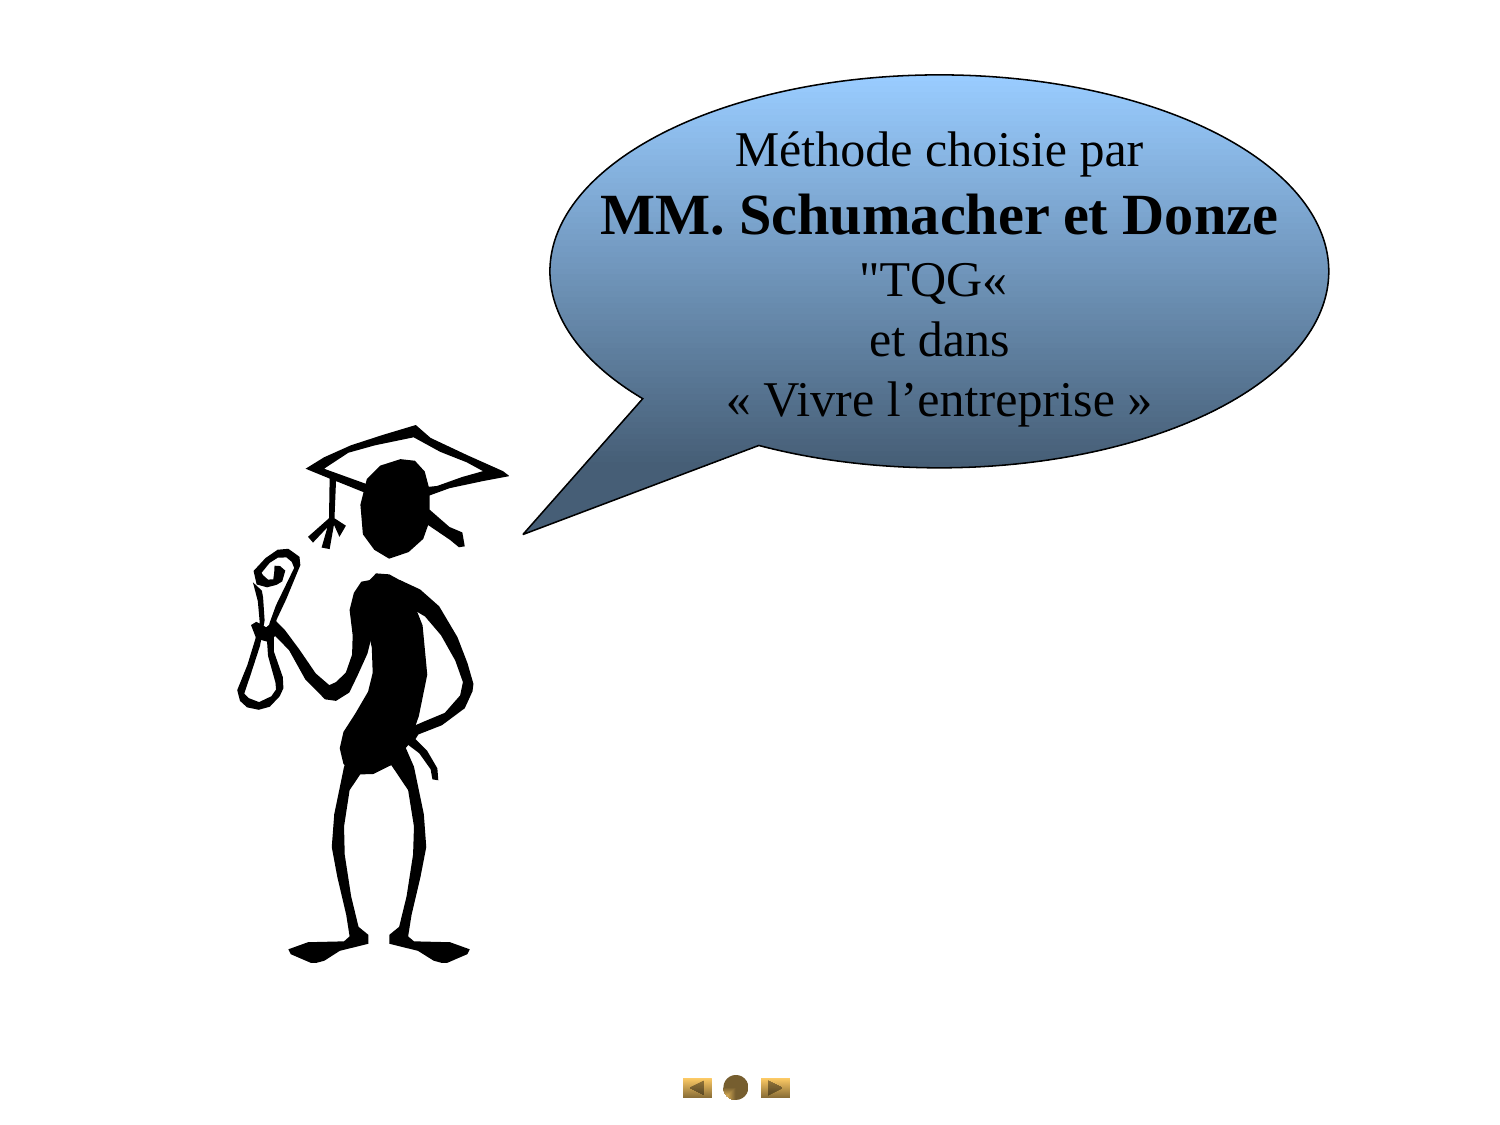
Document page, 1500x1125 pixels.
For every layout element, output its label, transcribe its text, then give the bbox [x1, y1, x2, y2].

picture [237, 424, 509, 963]
text_box Méthode choisie par MM. Schumacher et Donze "TQG« et dans « Vivre l’entreprise » [522, 74, 1329, 535]
